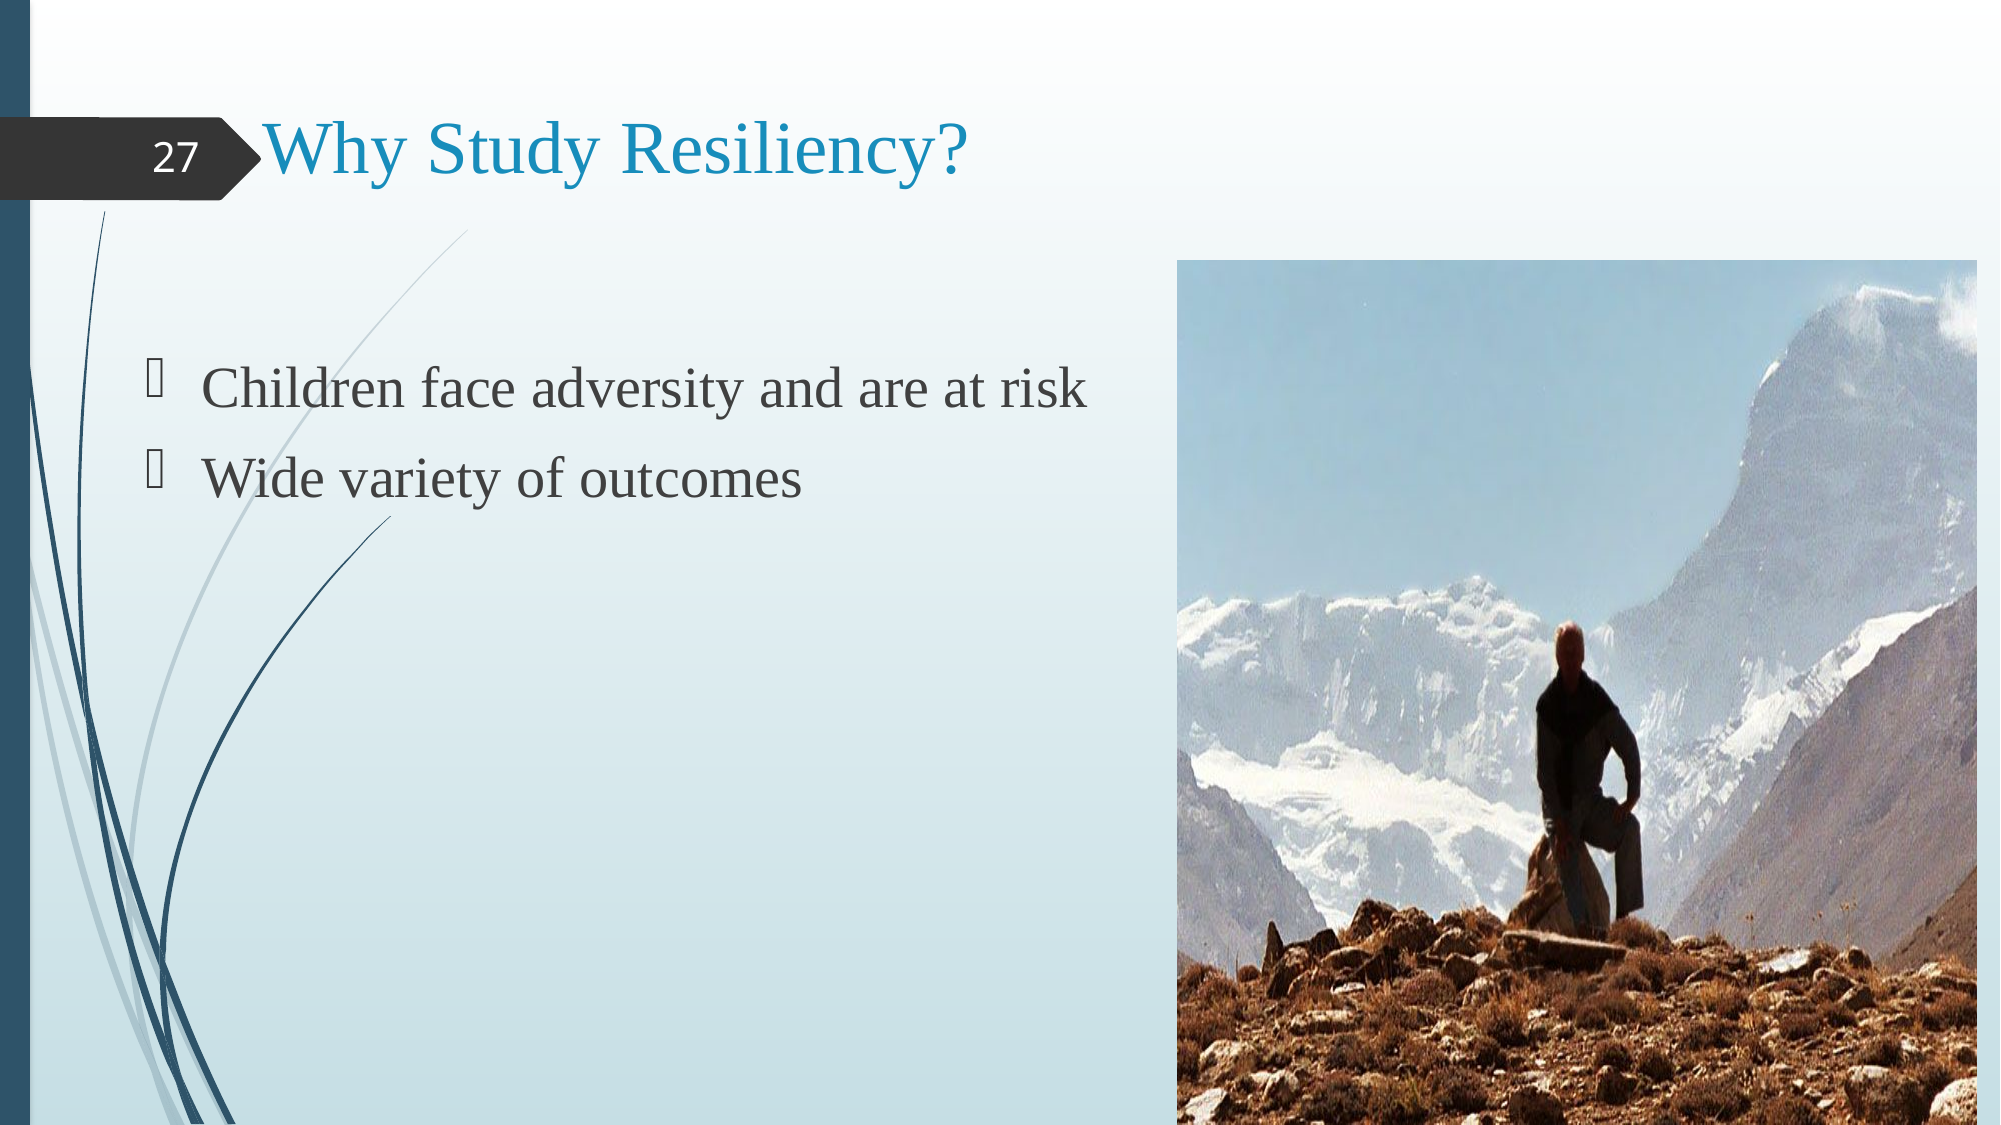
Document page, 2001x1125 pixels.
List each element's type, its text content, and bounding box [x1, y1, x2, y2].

list Children face adversity and are at risk Wide variety of outcomes [130, 341, 1172, 961]
slide_number 27 [87, 129, 216, 190]
title Why Study Resiliency? [247, 91, 1709, 302]
picture [1176, 260, 1977, 1125]
